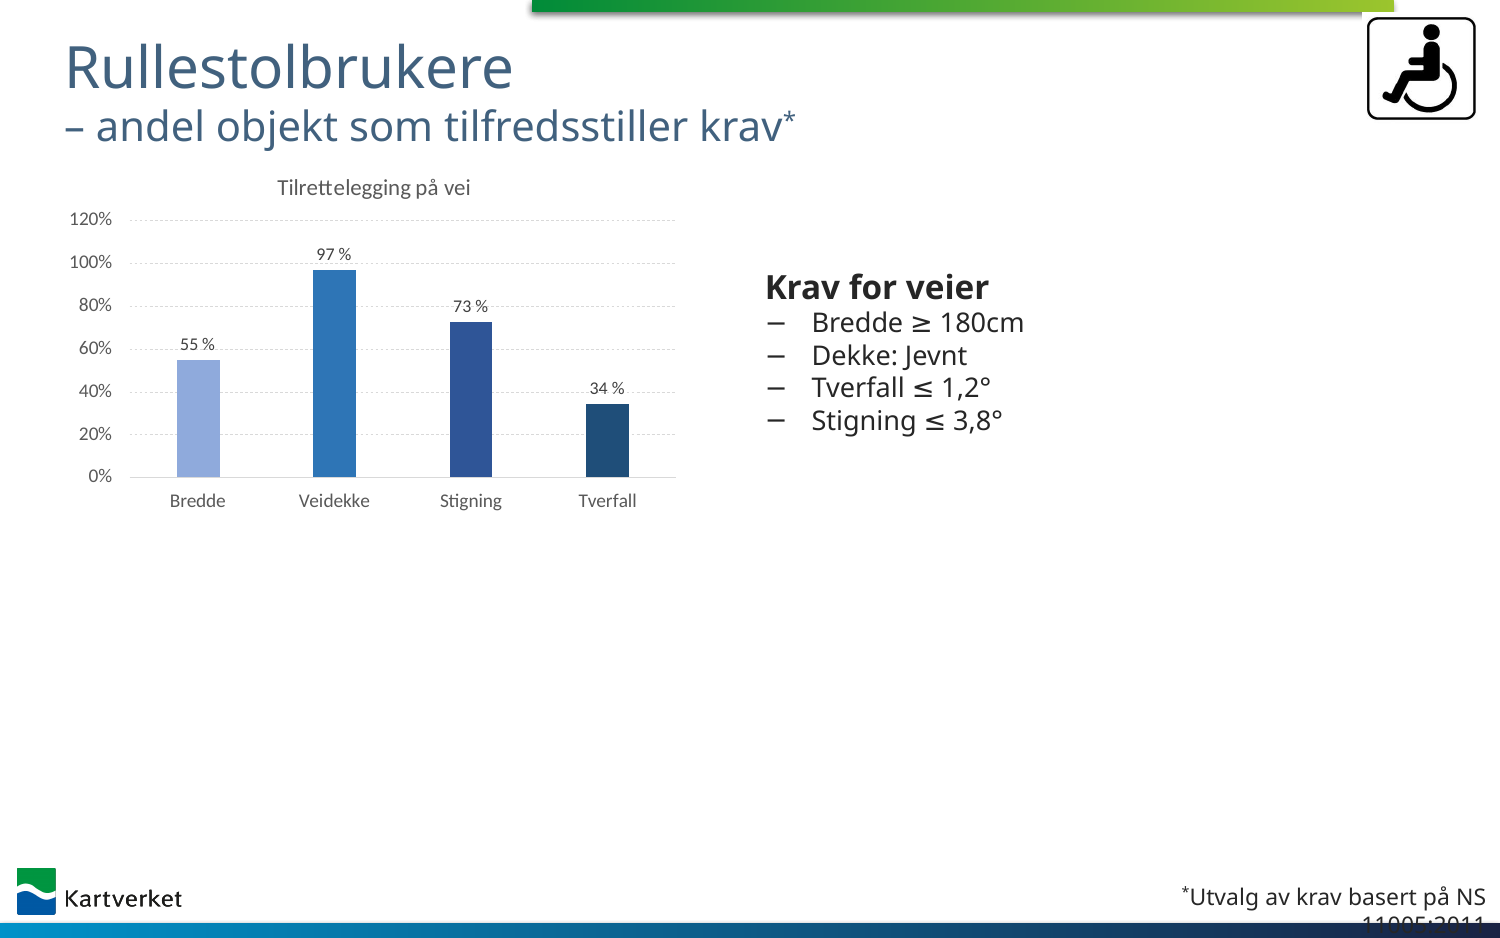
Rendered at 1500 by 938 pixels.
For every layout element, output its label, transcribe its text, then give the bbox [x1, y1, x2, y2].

text_box Rullestolbrukere – andel objekt som tilfredsstiller krav* [49, 25, 1431, 158]
text_box *Utvalg av krav basert på NS 11005:2011 [1068, 873, 1500, 938]
picture [1362, 12, 1481, 126]
text_box Krav for veier Bredde ≥ 180cm Dekke: Jevnt Tverfall ≤ 1,2° Stigning ≤ 3,8° [750, 258, 1234, 444]
picture [62, 166, 687, 519]
